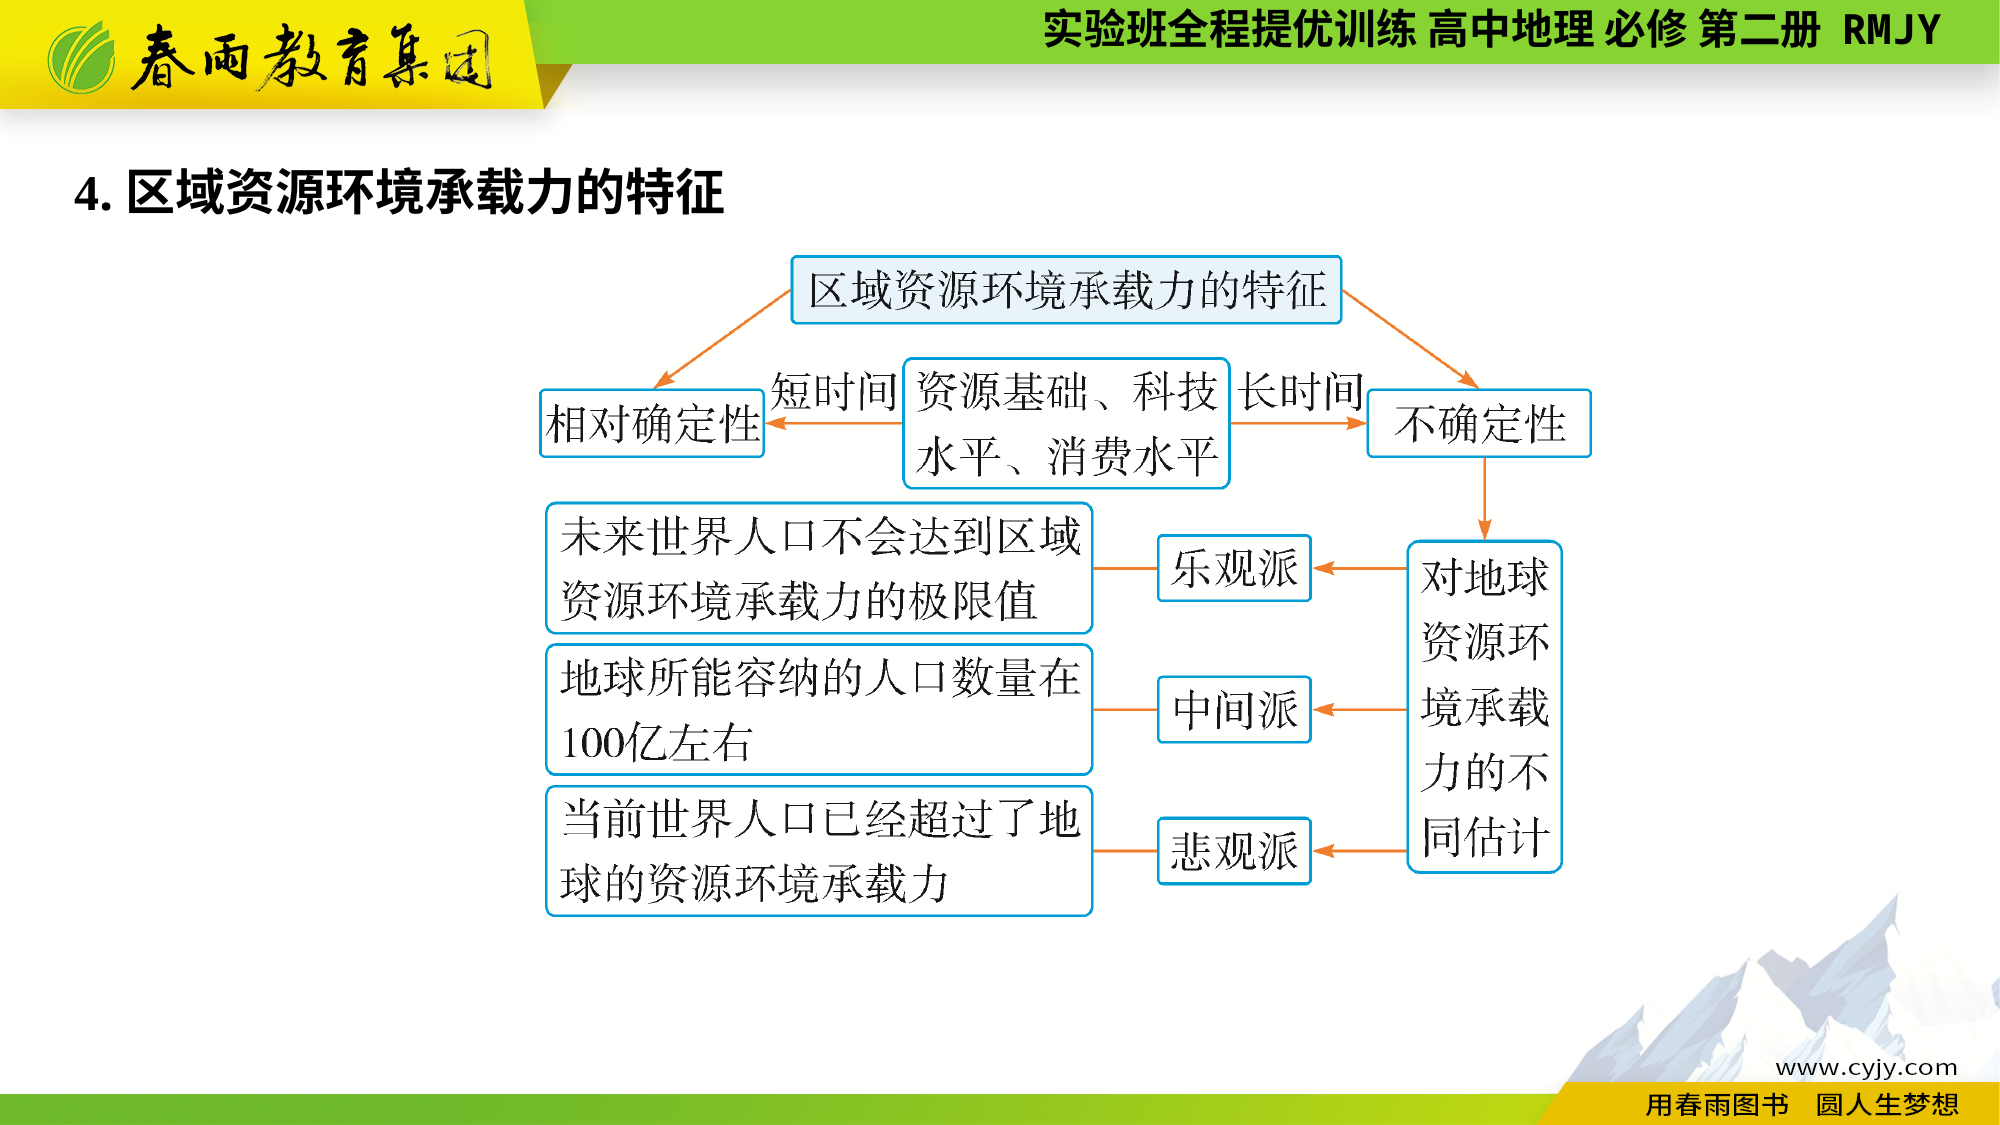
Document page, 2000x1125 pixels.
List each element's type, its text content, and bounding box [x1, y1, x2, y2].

list 4.区域资源环境承载力的特征 [59, 122, 1944, 217]
picture [0, 0, 2000, 1125]
